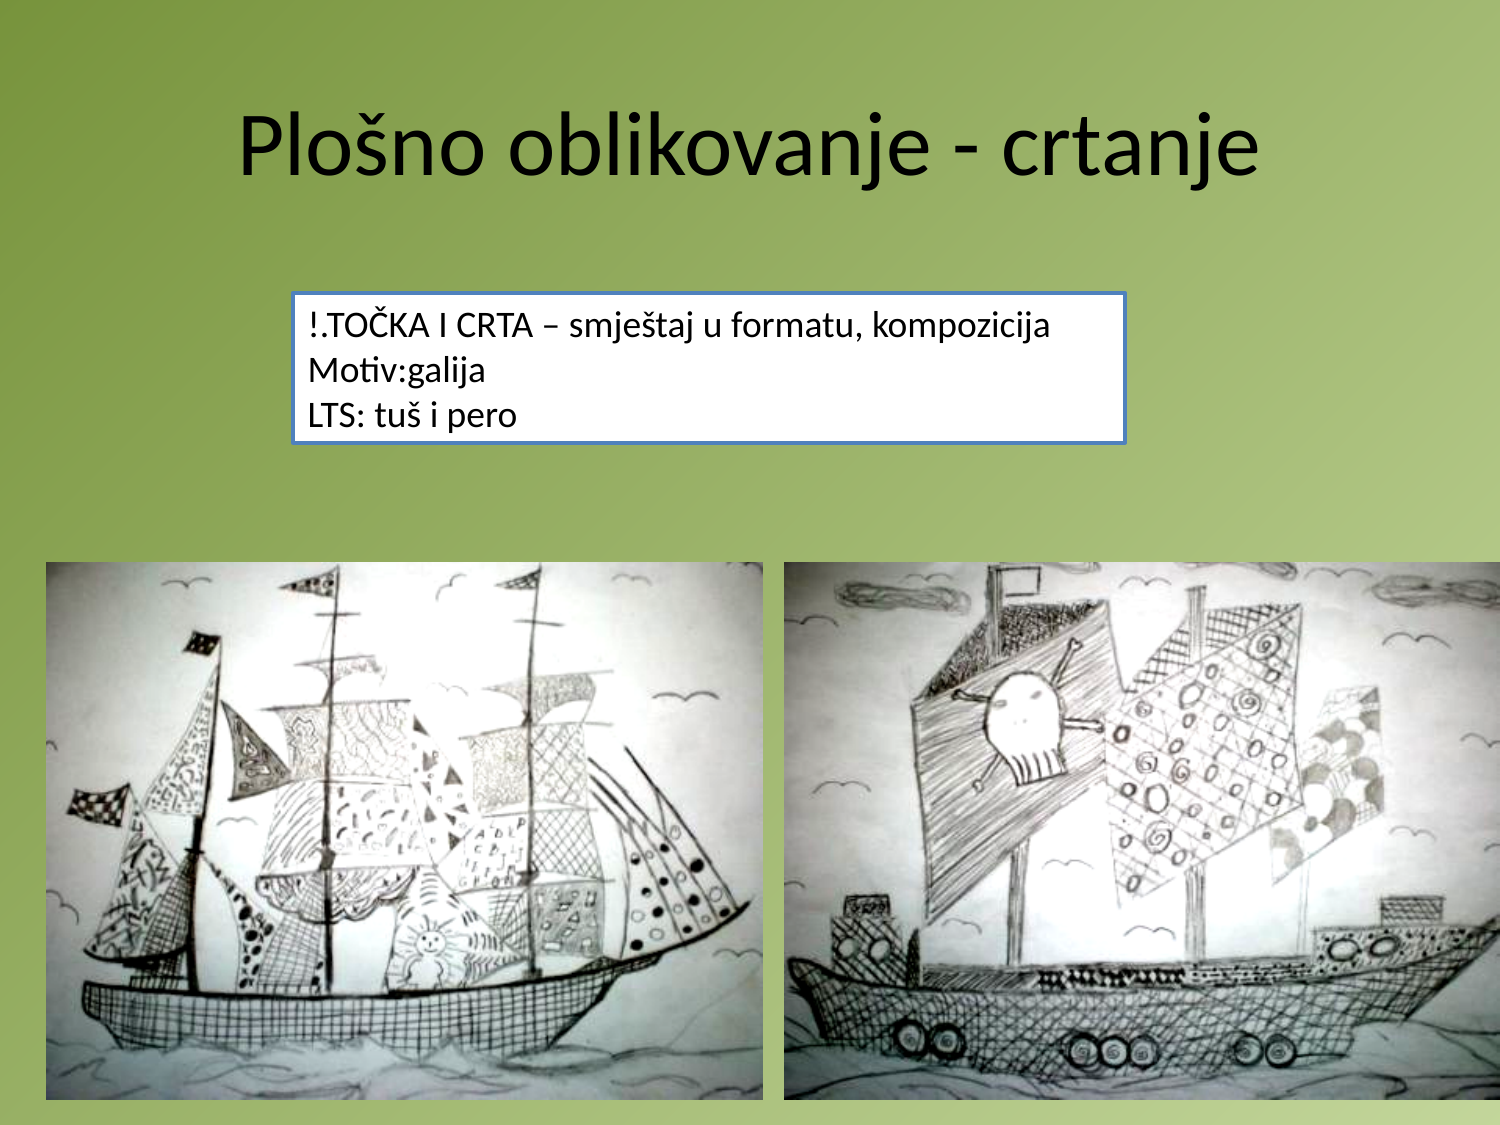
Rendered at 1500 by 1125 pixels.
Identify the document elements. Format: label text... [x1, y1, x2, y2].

picture [46, 562, 763, 1100]
picture [784, 562, 1500, 1100]
title Plošno oblikovanje - crtanje [74, 44, 1426, 233]
text_box !.TOČKA I CRTA – smještaj u formatu, kompozicija Motiv:galija LTS: tuš i pero [291, 291, 1127, 445]
